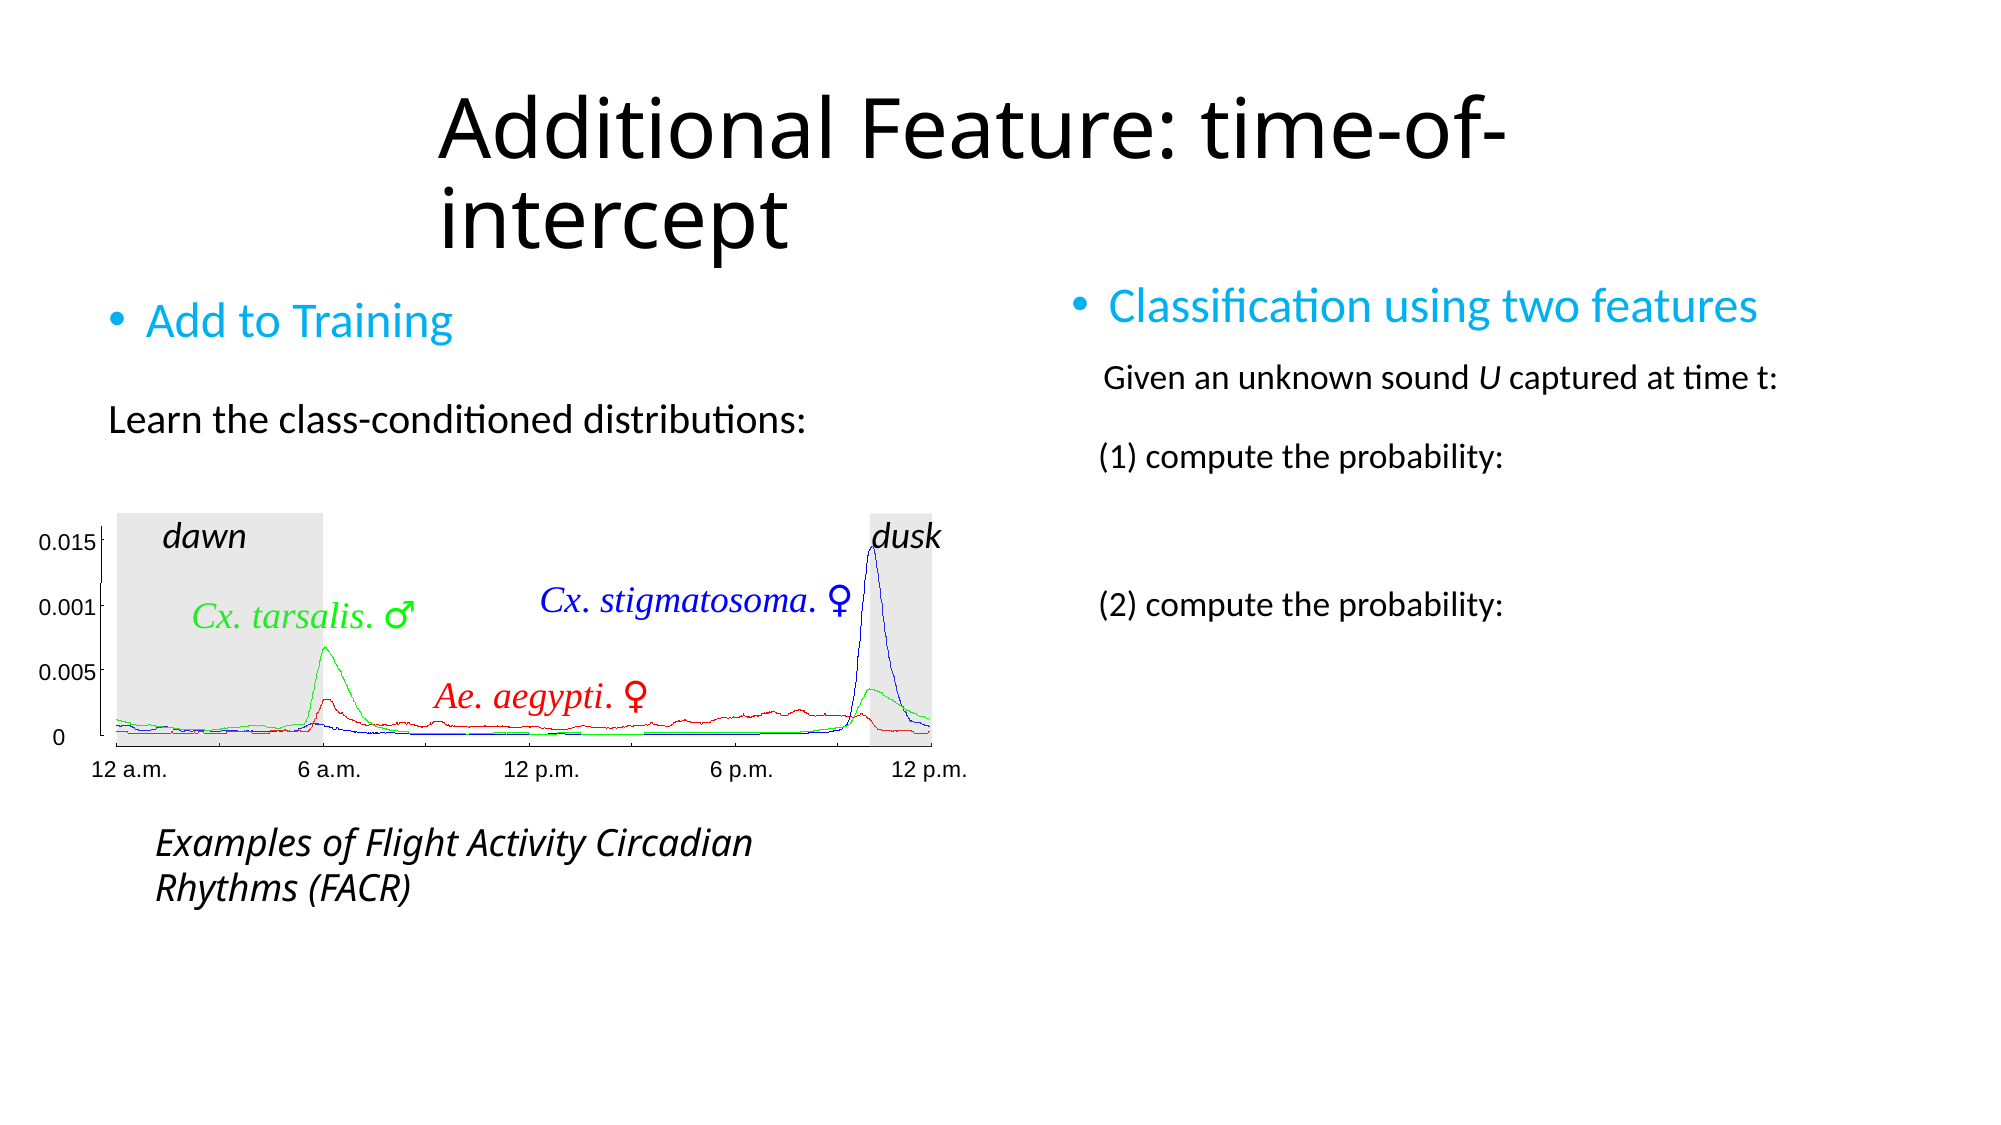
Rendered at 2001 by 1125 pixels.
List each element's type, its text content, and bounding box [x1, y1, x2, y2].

title Additional Feature: time-of-intercept [423, 67, 1710, 286]
list Add to Training Learn the class-conditioned distributions: [93, 286, 944, 503]
text_box Examples of Flight Activity Circadian Rhythms (FACR) [140, 811, 872, 917]
list Add to Training Learn the class-conditioned distributions: [93, 783, 944, 1001]
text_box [40, 503, 968, 783]
list Classification using two features Given an unknown sound U captured at time t: [1056, 271, 1948, 1036]
